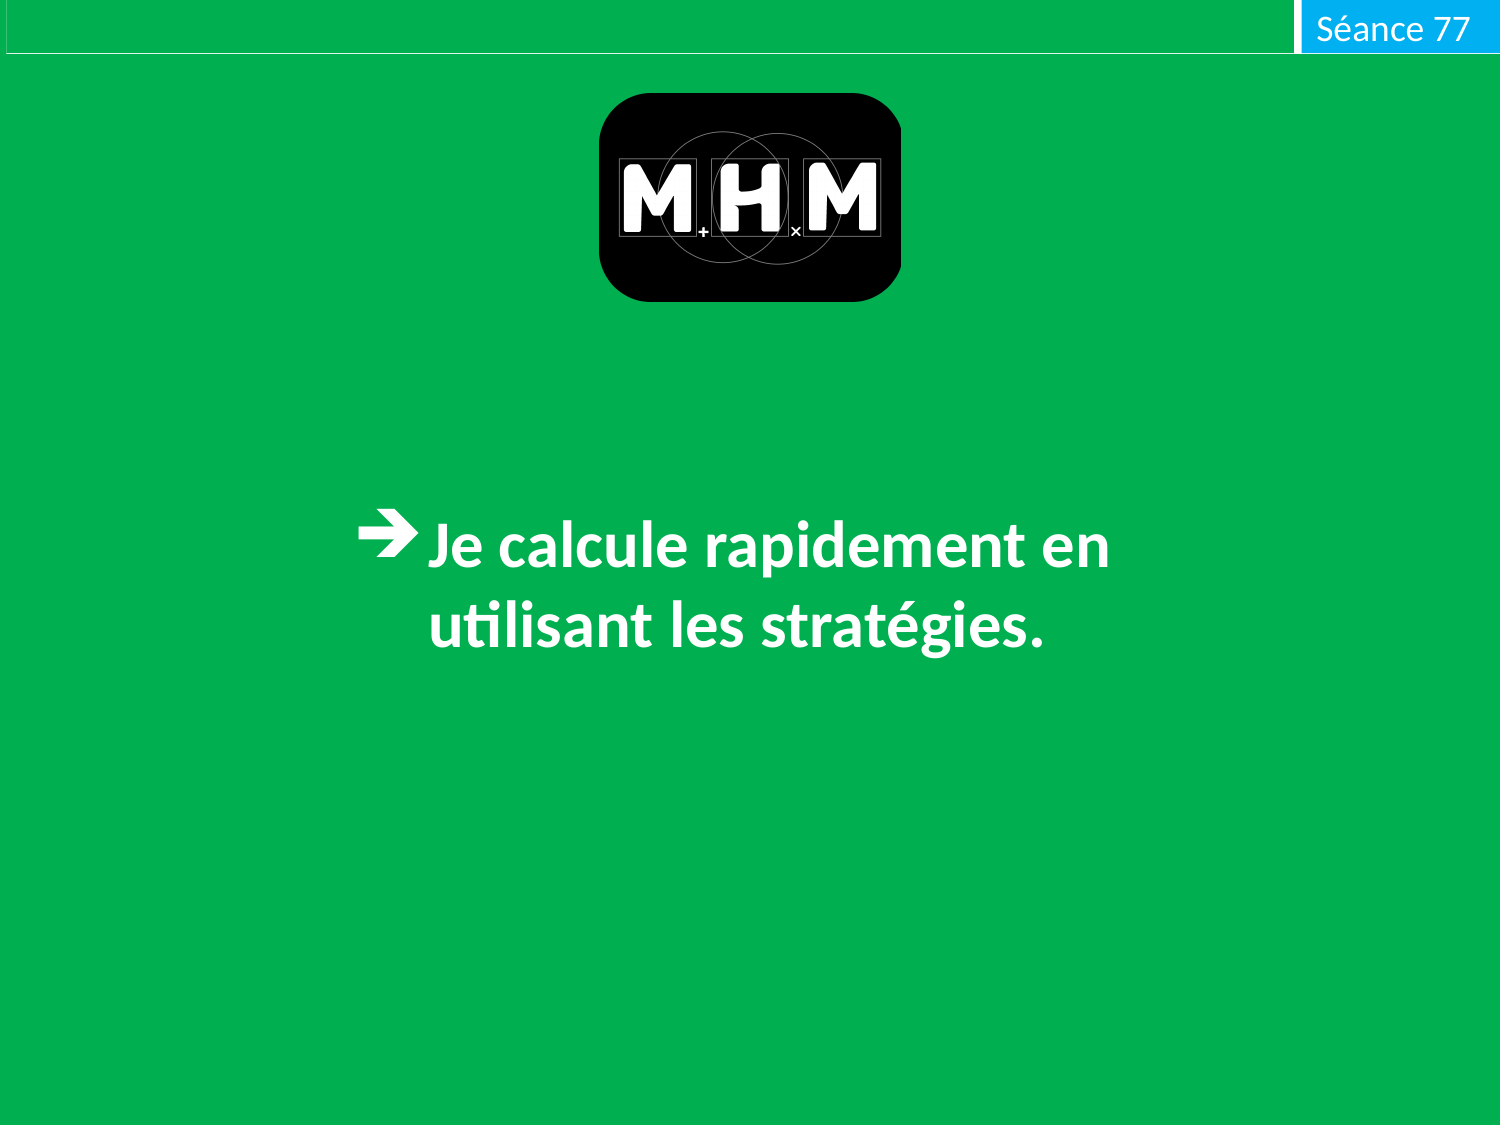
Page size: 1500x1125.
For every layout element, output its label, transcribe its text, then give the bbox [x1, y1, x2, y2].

text_box Je calcule rapidement en utilisant les stratégies. [338, 493, 1162, 669]
picture [599, 93, 901, 302]
text_box [0, 52, 1500, 1125]
